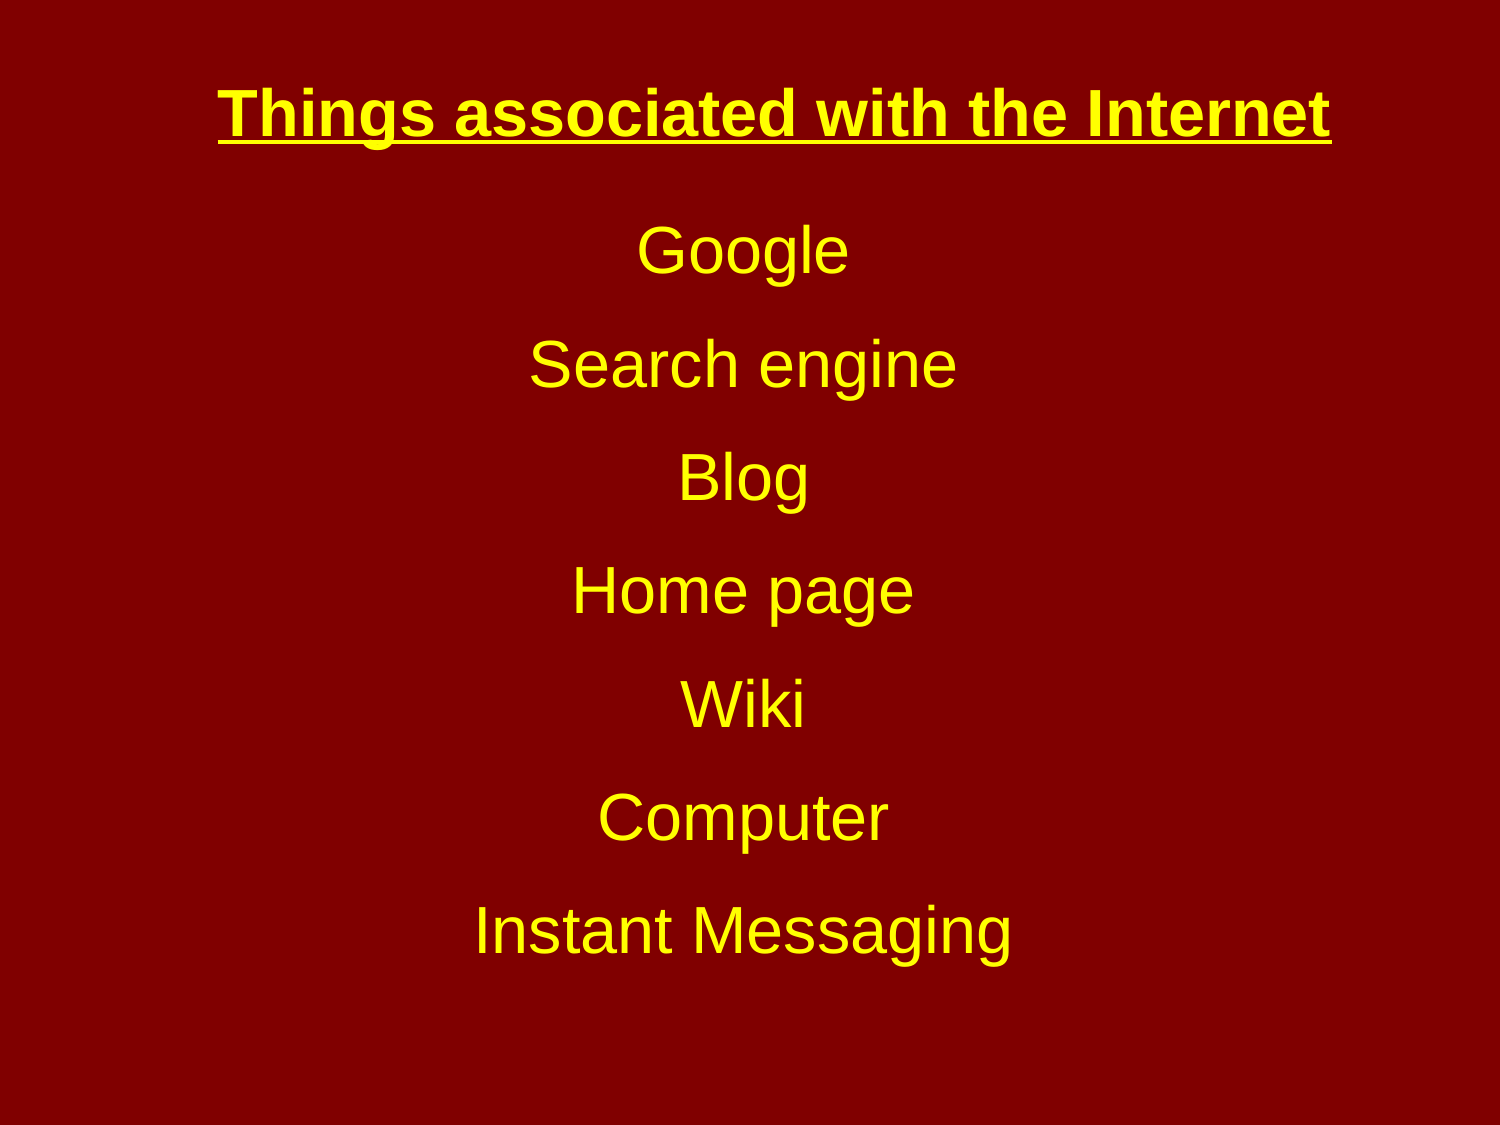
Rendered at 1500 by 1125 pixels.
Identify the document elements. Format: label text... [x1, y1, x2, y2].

text_box Google Search engine Blog Home page Wiki Computer Instant Messaging [0, 199, 1488, 1088]
text_box Things associated with the Internet [75, 62, 1475, 158]
